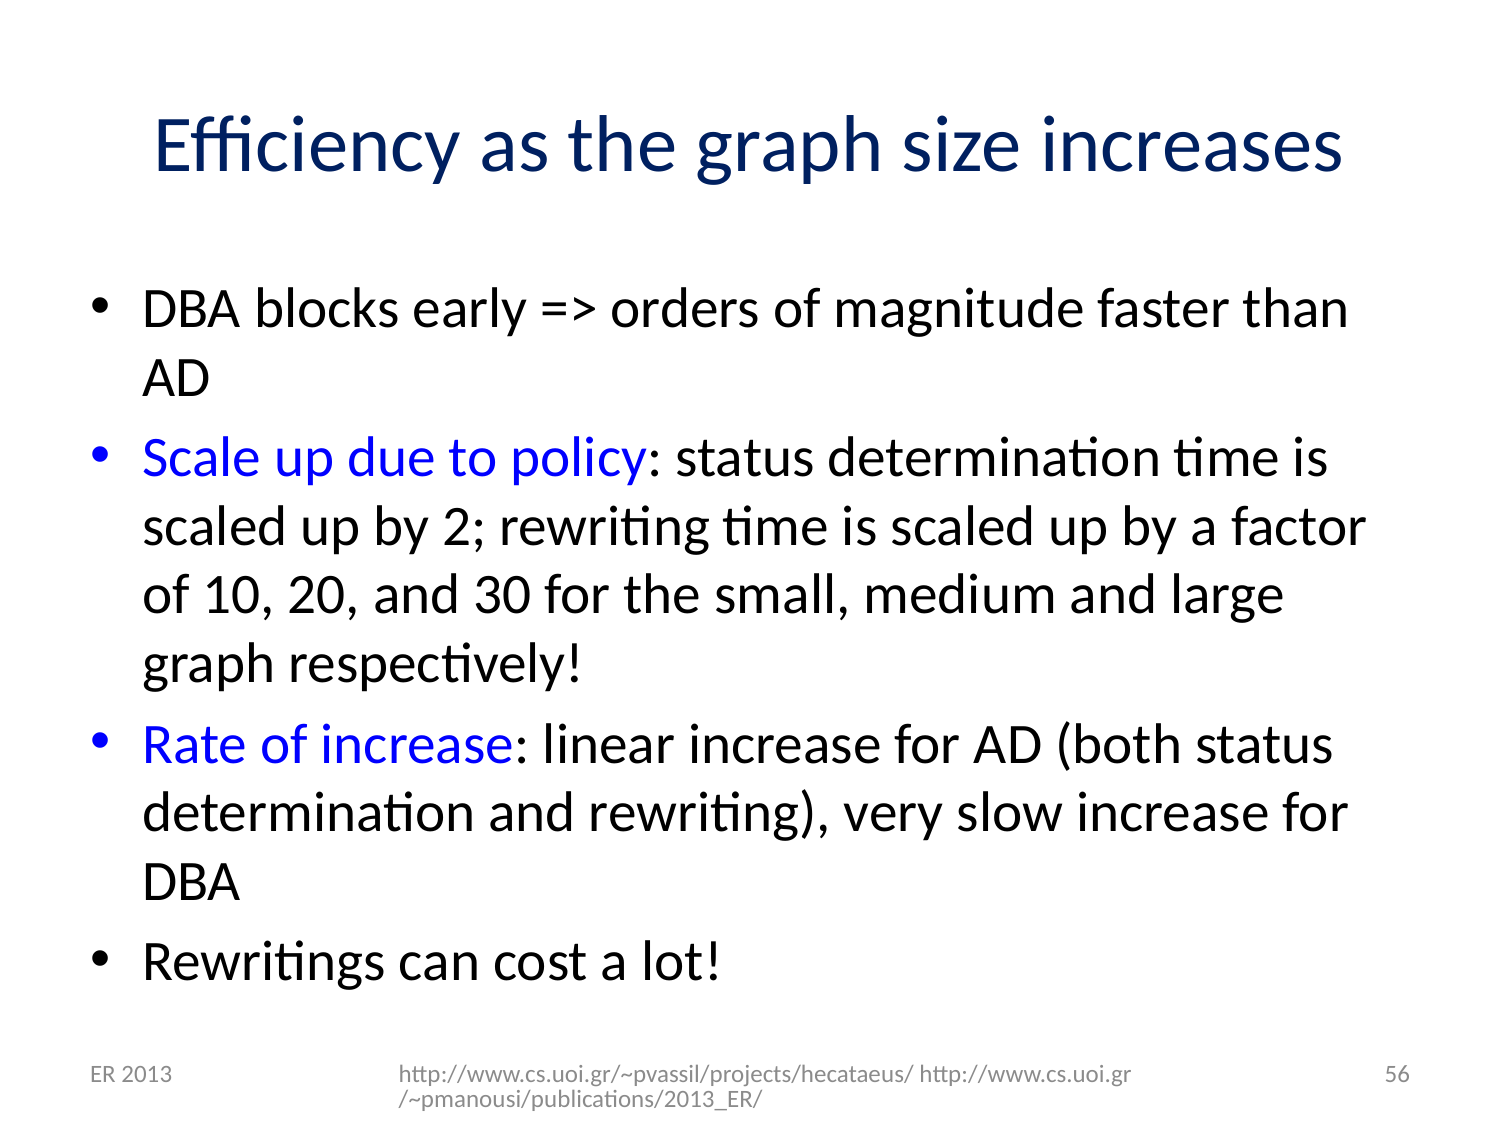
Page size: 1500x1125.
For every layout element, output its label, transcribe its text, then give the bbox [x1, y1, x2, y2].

list DBA blocks early => orders of magnitude faster than AD Scale up due to policy: status determination time is scaled up by 2; rewriting time is scaled up by a factor of 10, 20, and 30 for the small, medium and large graph respectively! Rate of increase: linear increase for AD (both status determination and rewriting), very slow increase for DBA Rewritings can cost a lot! [75, 262, 1425, 1005]
slide_number 56 [1152, 1042, 1425, 1103]
footer http://www.cs.uoi.gr/~pvassil/projects/hecataeus/ http://www.cs.uoi.gr/~pmanousi/publications/2013_ER/ [425, 1042, 1152, 1103]
slide_number ER 2013 [75, 1042, 425, 1103]
title Efficiency as the graph size increases [75, 45, 1425, 233]
